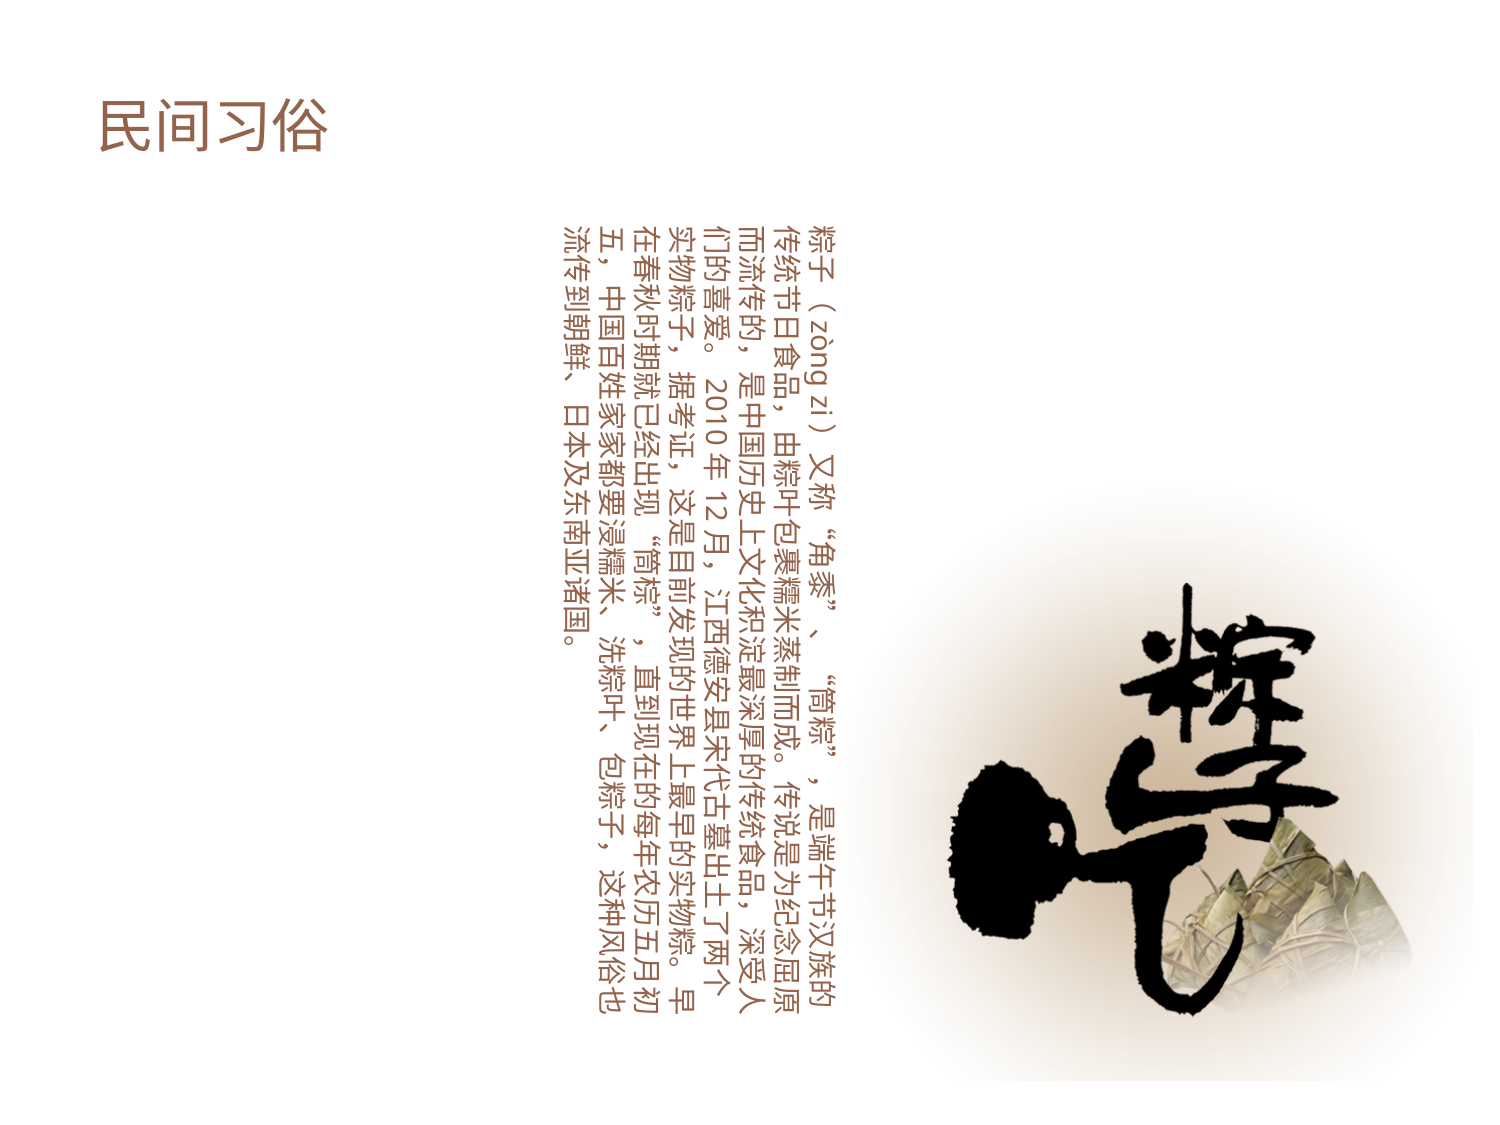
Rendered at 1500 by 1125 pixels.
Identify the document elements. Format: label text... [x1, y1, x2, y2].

text_box 粽子（zòng zi）又称“角黍”、“筒粽”，是端午节汉族的传统节日食品，由粽叶包裹糯米蒸制而成。传说是为纪念屈原而流传的，是中国历史上文化积淀最深厚的传统食品，深受人们的喜爱。2010年12月，江西德安县宋代古墓出土了两个实物粽子，据考证，这是目前发现的世界上最早的实物粽。早在春秋时期就已经出现“筒棕”，直到现在的每年农历五月初五，中国百姓家家都要浸糯米、洗粽叶、包粽子，这种风俗也流传到朝鲜、日本及东南亚诸国。 [398, 210, 848, 1032]
text_box 民间习俗 [82, 82, 375, 167]
picture [0, 0, 1500, 1125]
